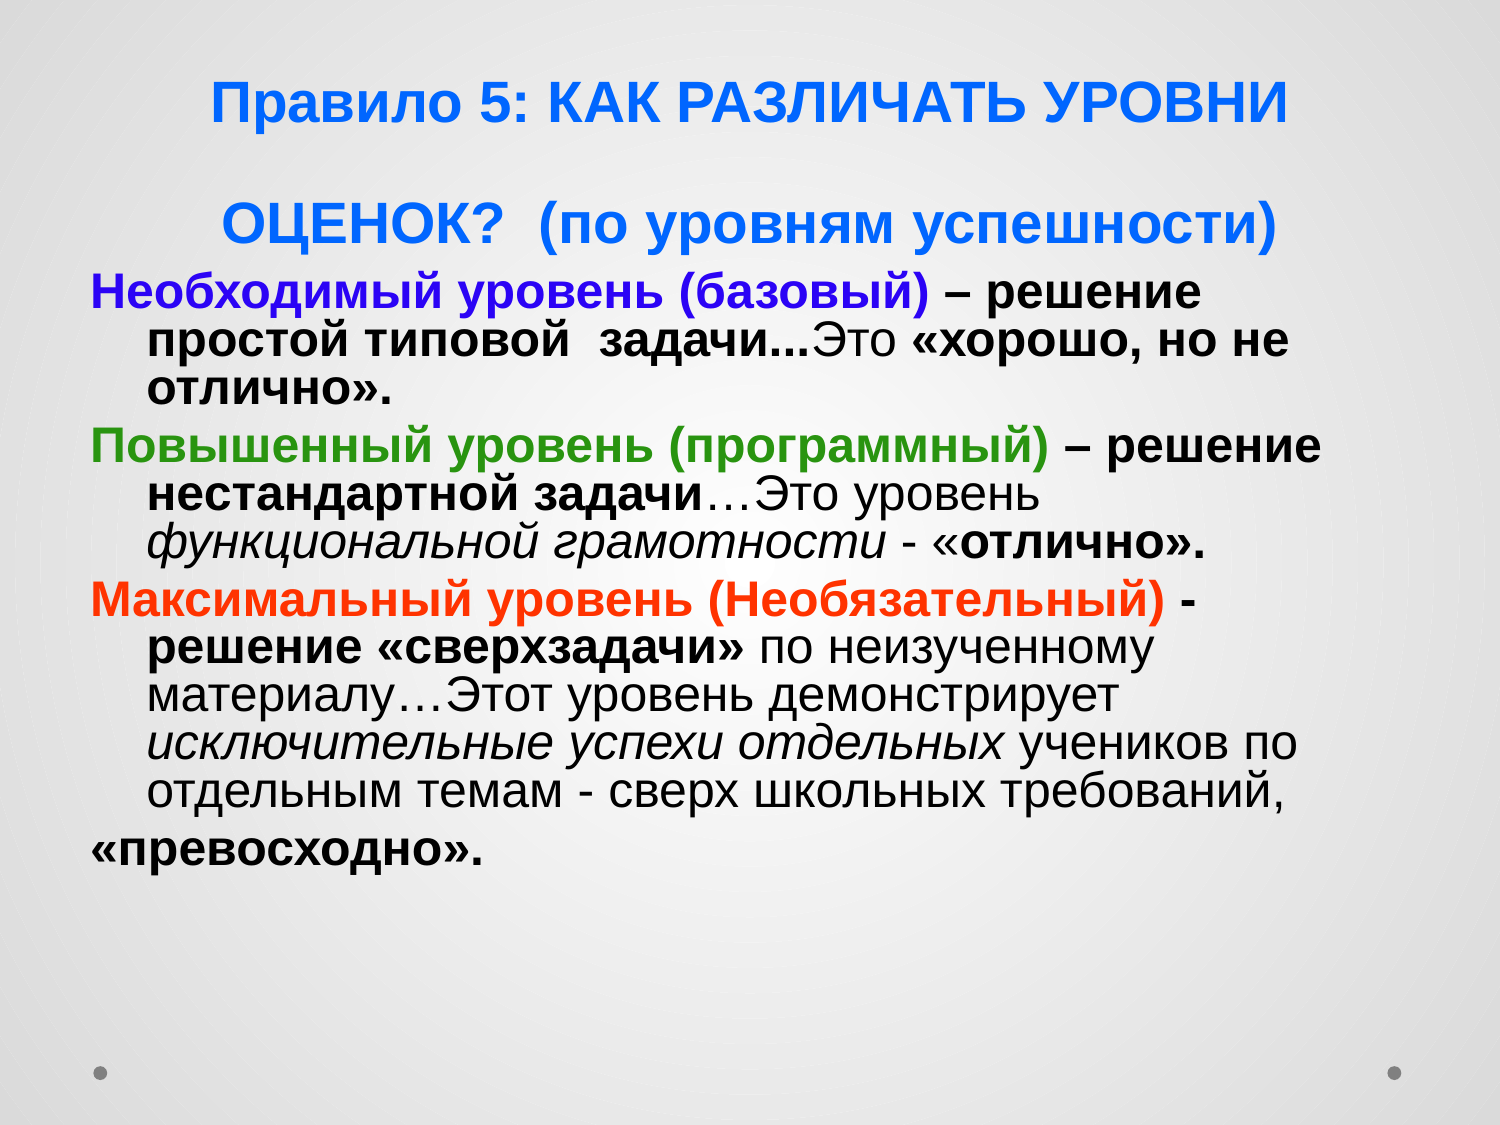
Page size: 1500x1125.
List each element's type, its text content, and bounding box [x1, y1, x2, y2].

list Необходимый уровень (базовый) – решение простой типовой задачи...Это «хорошо, но не отлично». Повышенный уровень (программный) – решение нестандартной задачи…Это уровень функциональной грамотности - «отлично». Максимальный уровень (Необязательный) - решение «сверхзадачи» по неизученному материалу…Этот уровень демонстрирует исключительные успехи отдельных учеников по отдельным темам - сверх школьных требований, «превосходно». [75, 262, 1425, 1005]
title Правило 5: КАК РАЗЛИЧАТЬ УРОВНИ ОЦЕНОК? (по уровням успешности) [75, 0, 1425, 262]
